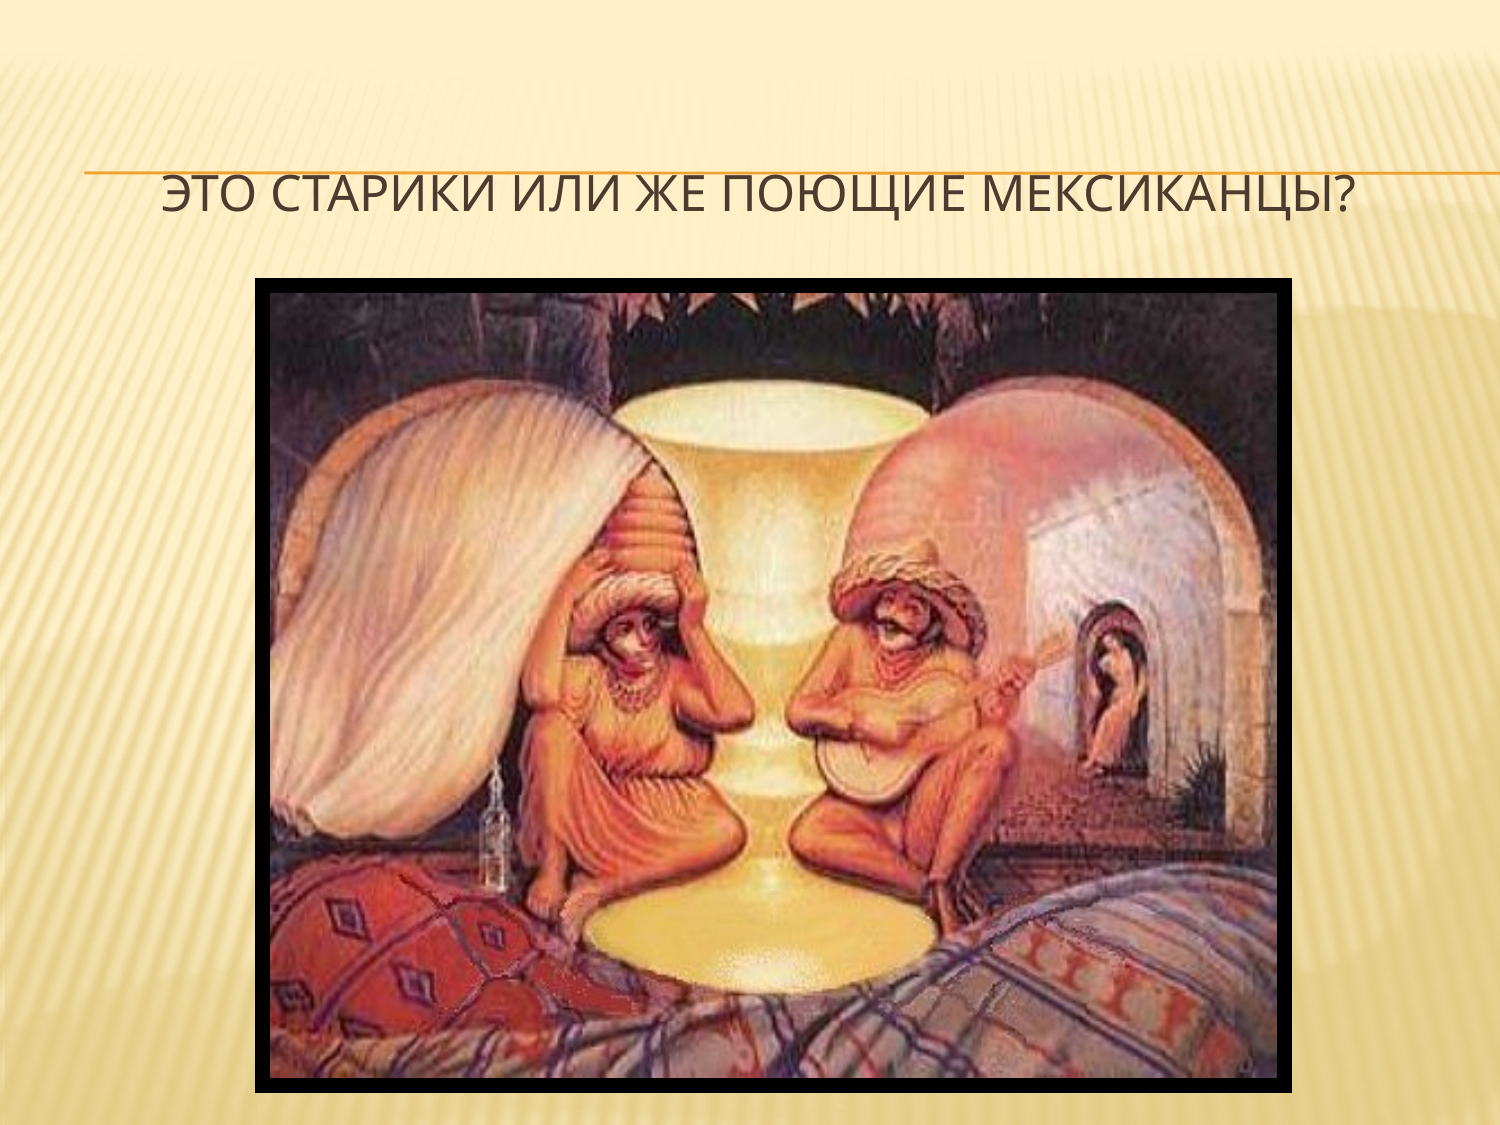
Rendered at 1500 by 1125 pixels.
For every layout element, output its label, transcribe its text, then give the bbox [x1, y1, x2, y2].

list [269, 292, 1278, 1079]
title Это старики или же поющие мексиканцы? [46, 152, 1472, 290]
